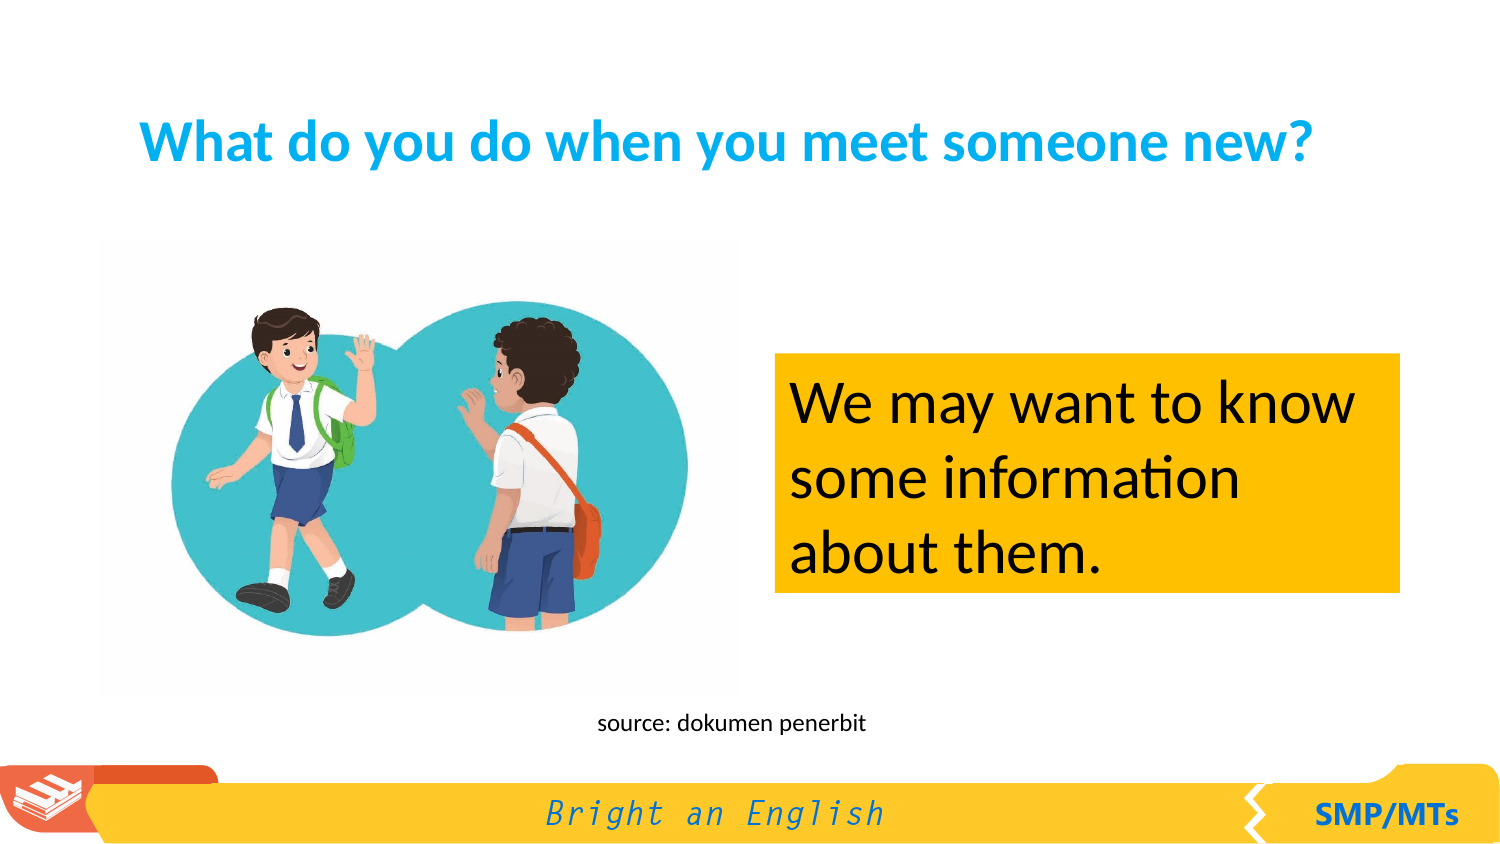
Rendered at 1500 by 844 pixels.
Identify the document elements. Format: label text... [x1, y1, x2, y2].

text_box What do you do when you meet someone new? [124, 109, 1475, 185]
picture [0, 763, 1500, 844]
picture [99, 239, 740, 697]
text_box We may want to know some information about them. [774, 353, 1400, 593]
text_box source: dokumen penerbit [563, 698, 901, 762]
